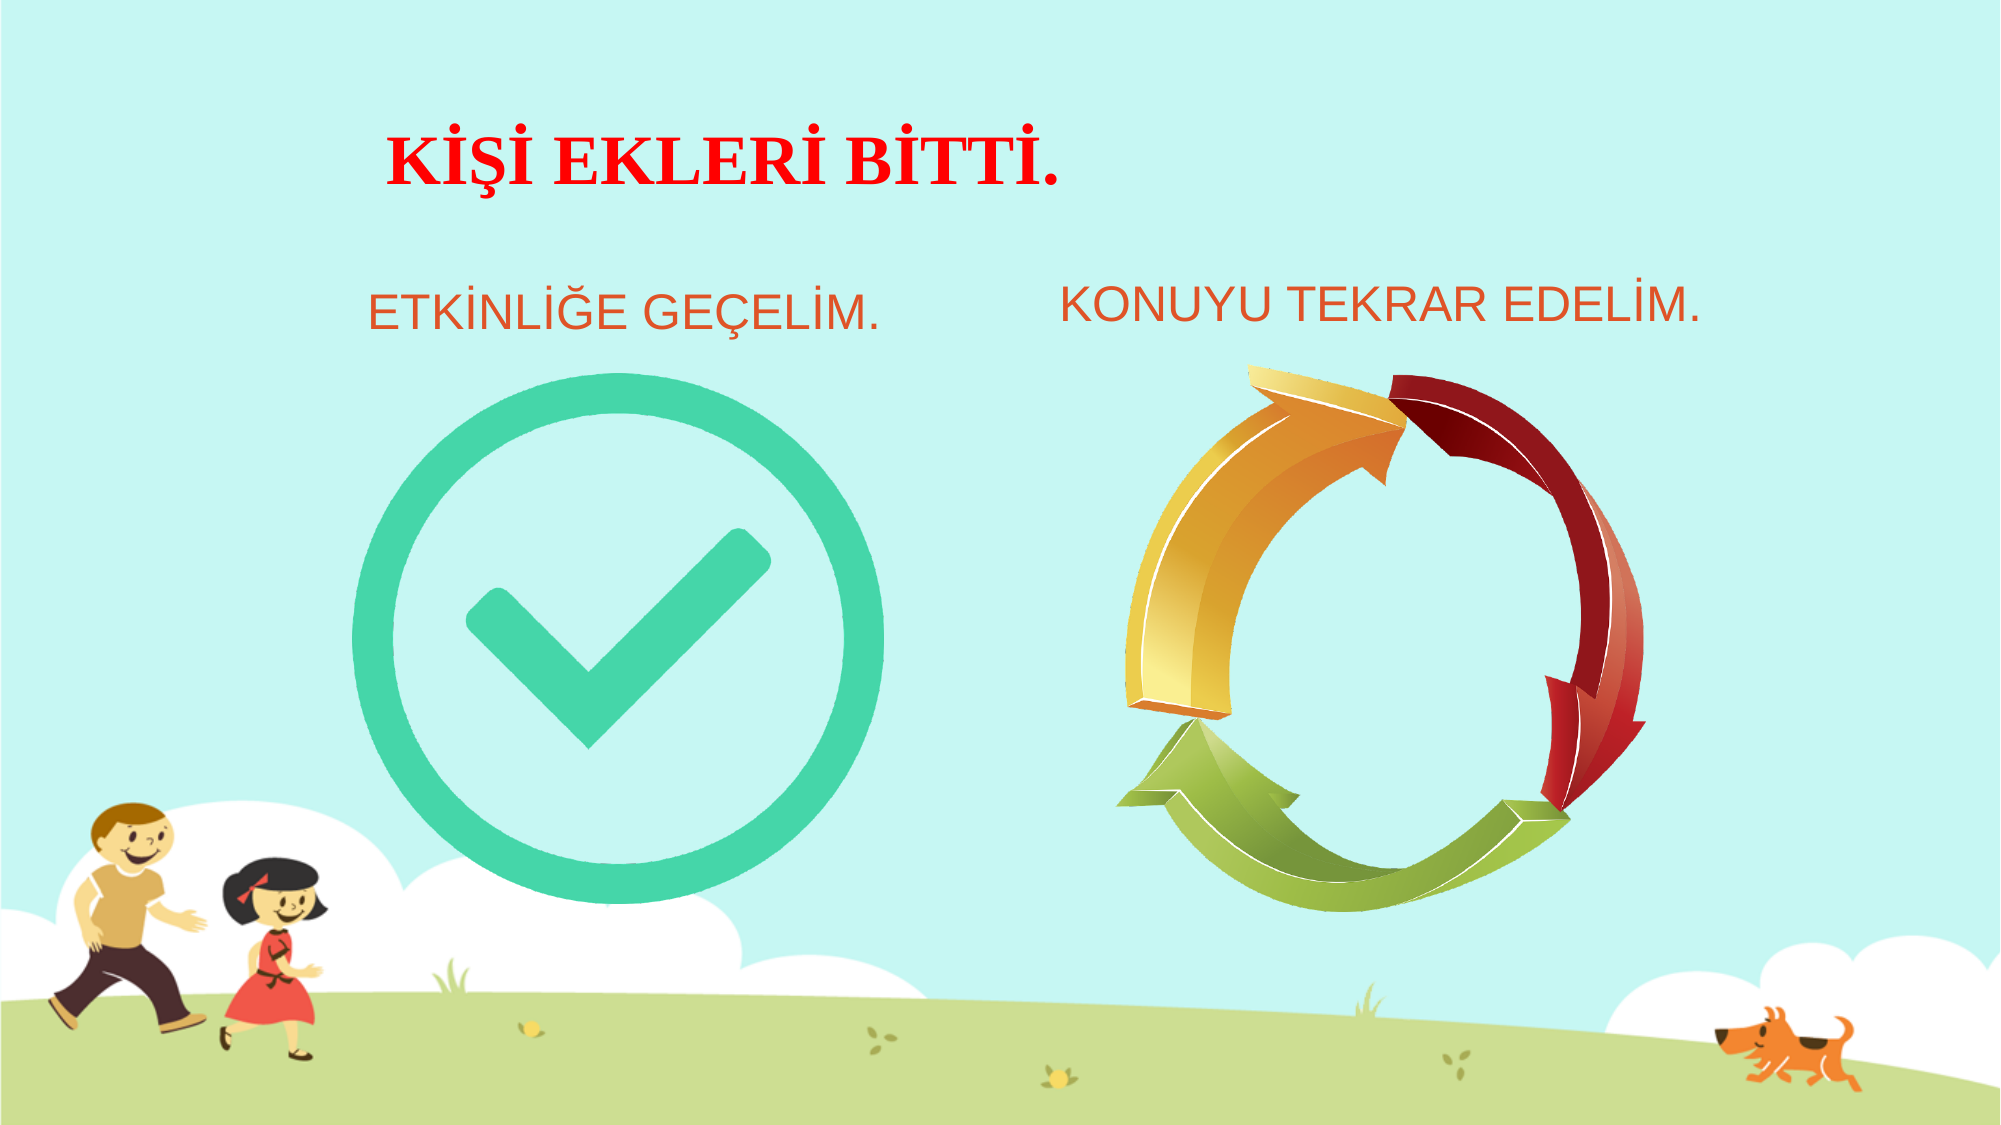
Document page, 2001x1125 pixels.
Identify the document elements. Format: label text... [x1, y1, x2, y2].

list ETKİNLİĞE GEÇELİM. [249, 245, 1000, 381]
list KONUYU TEKRAR EDELİM. [1005, 237, 1756, 374]
picture [0, 0, 2001, 1125]
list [1115, 364, 1646, 912]
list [352, 373, 884, 904]
title KİŞİ EKLERİ BİTTİ. [371, 10, 1575, 208]
